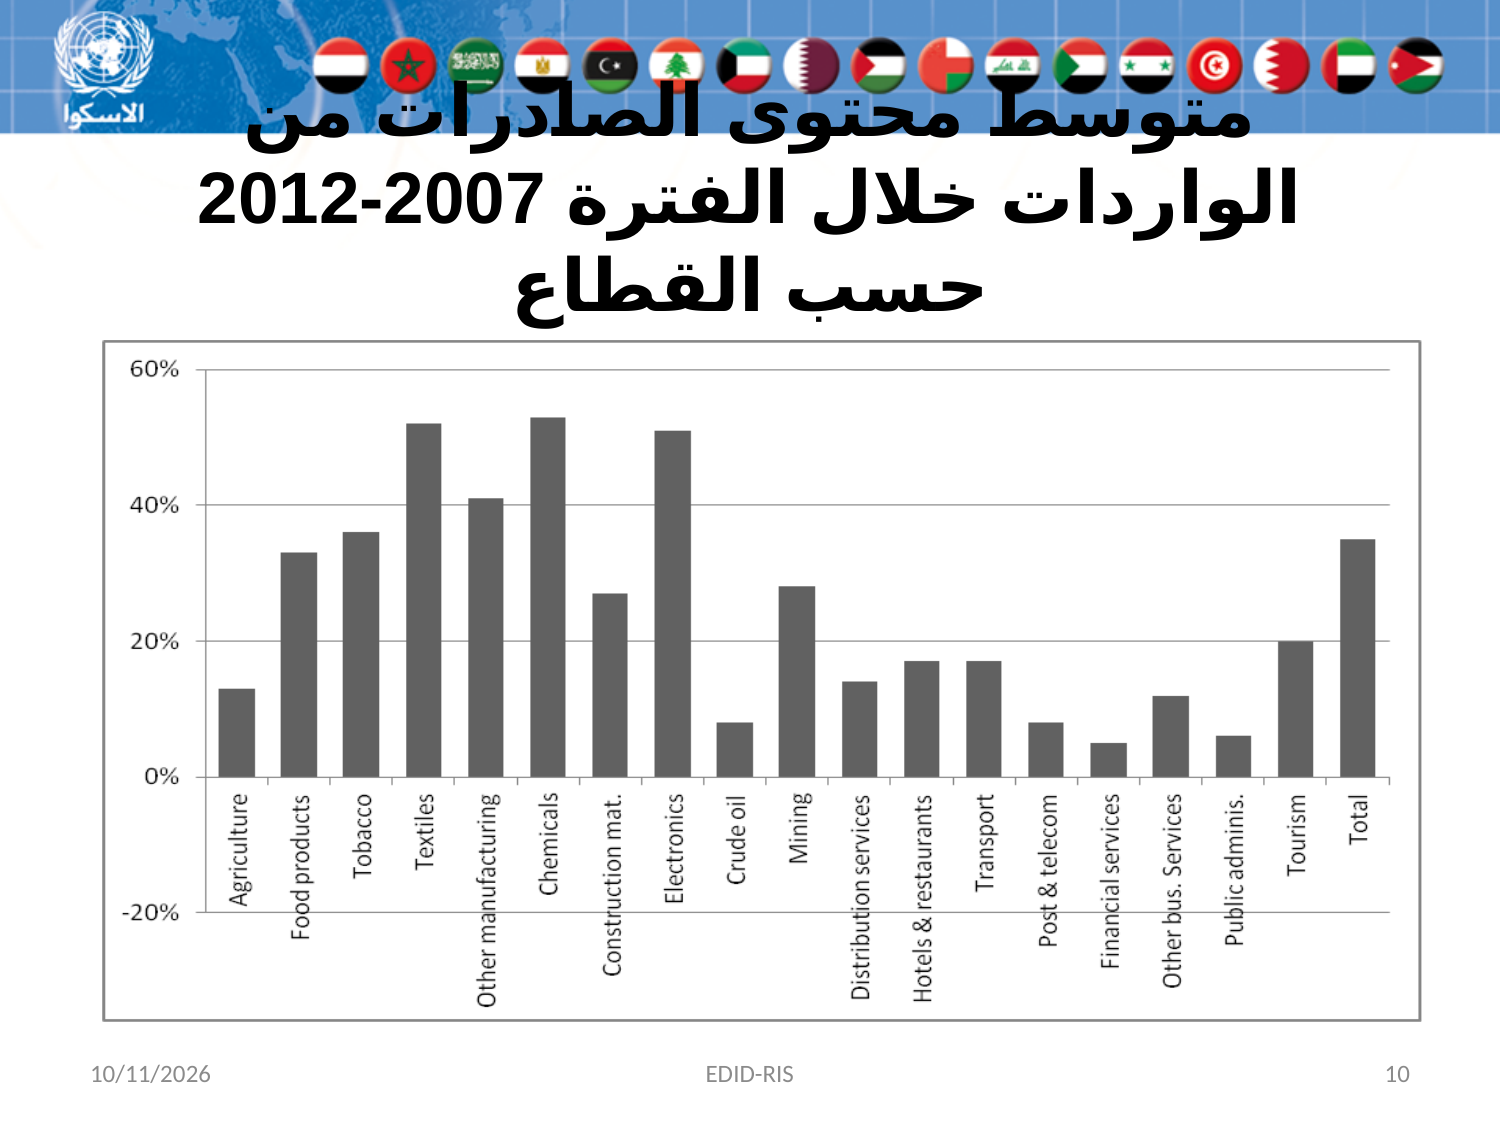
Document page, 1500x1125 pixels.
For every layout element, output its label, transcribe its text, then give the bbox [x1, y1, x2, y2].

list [100, 337, 1424, 1024]
title متوسط محتوى الصادرات من الواردات خلال الفترة 2007-2012 حسب القطاع [74, 207, 1426, 291]
footer EDID-RIS [512, 1042, 988, 1103]
picture [0, 0, 1500, 1125]
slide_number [75, 1042, 425, 1103]
slide_number 10 [1074, 1042, 1425, 1103]
